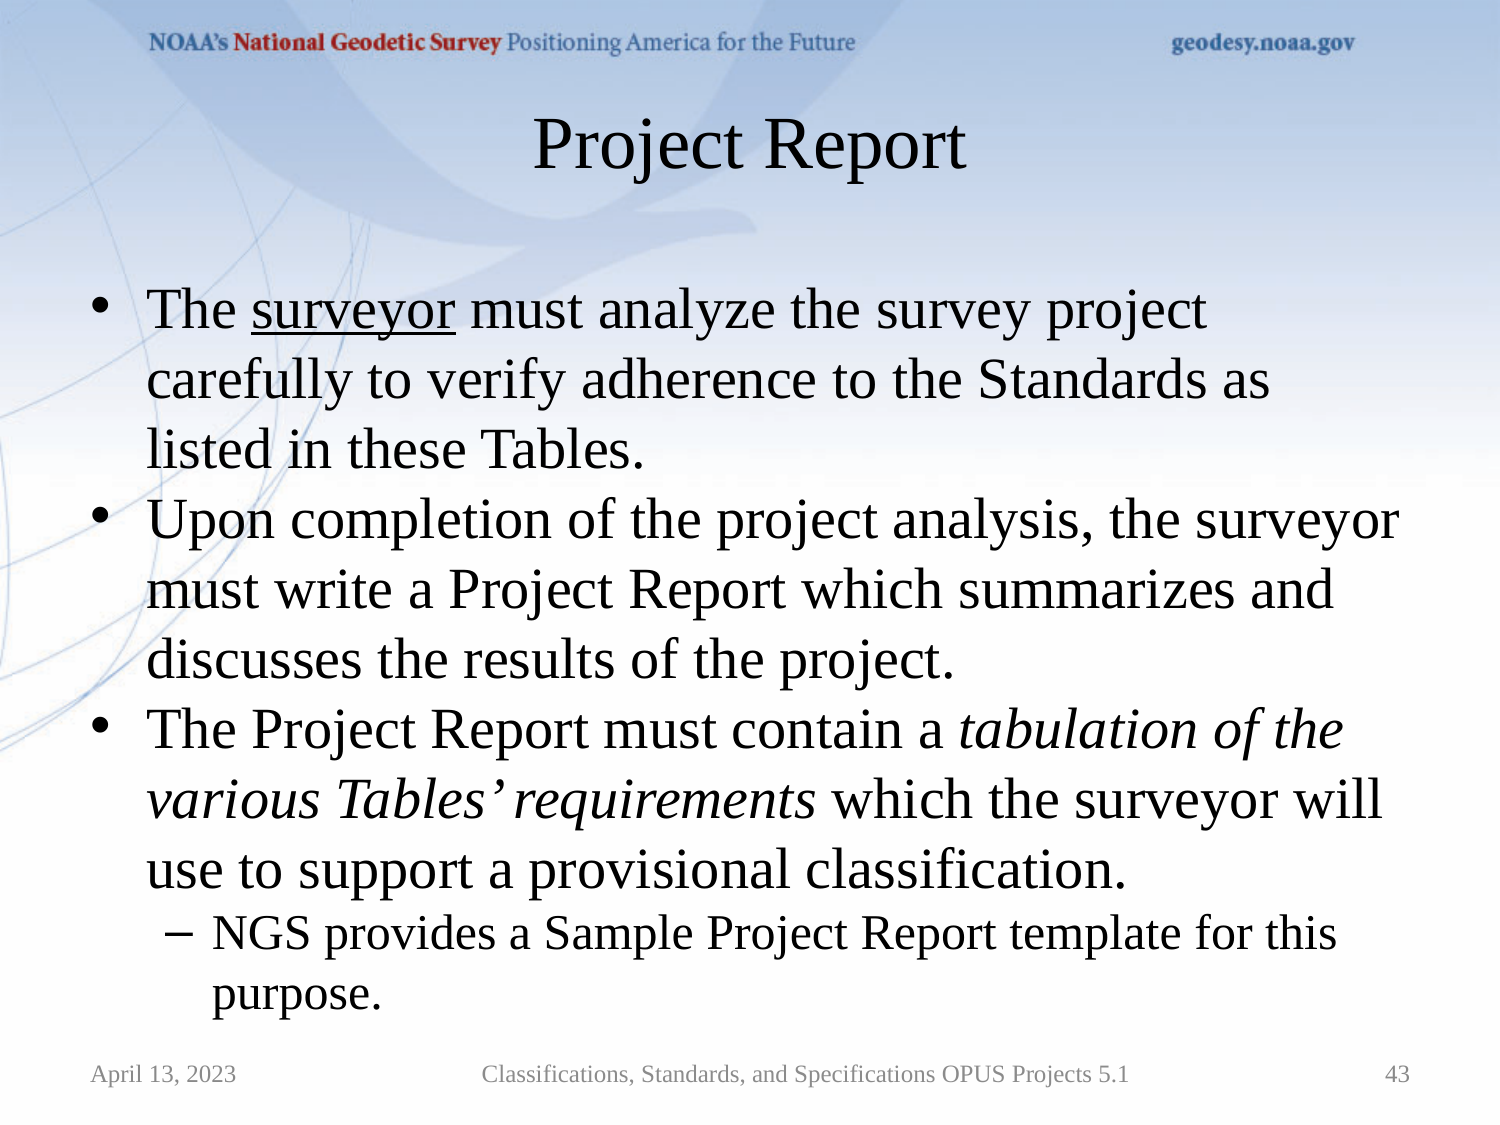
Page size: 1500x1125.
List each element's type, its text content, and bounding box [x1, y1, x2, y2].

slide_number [75, 1042, 286, 1103]
list The surveyor must analyze the survey project carefully to verify adherence to the Standards as listed in these Tables. Upon completion of the project analysis, the surveyor must write a Project Report which summarizes and discusses the results of the project. The Project Report must contain a tabulation of the various Tables’ requirements which the surveyor will use to support a provisional classification. NGS provides a Sample Project Report template for this purpose. [75, 262, 1425, 1005]
footer Classifications, Standards, and Specifications OPUS Projects 5.1 [345, 1042, 1267, 1103]
picture [0, 0, 1500, 1125]
title Project Report [75, 45, 1425, 233]
slide_number 43 [1307, 1042, 1425, 1103]
